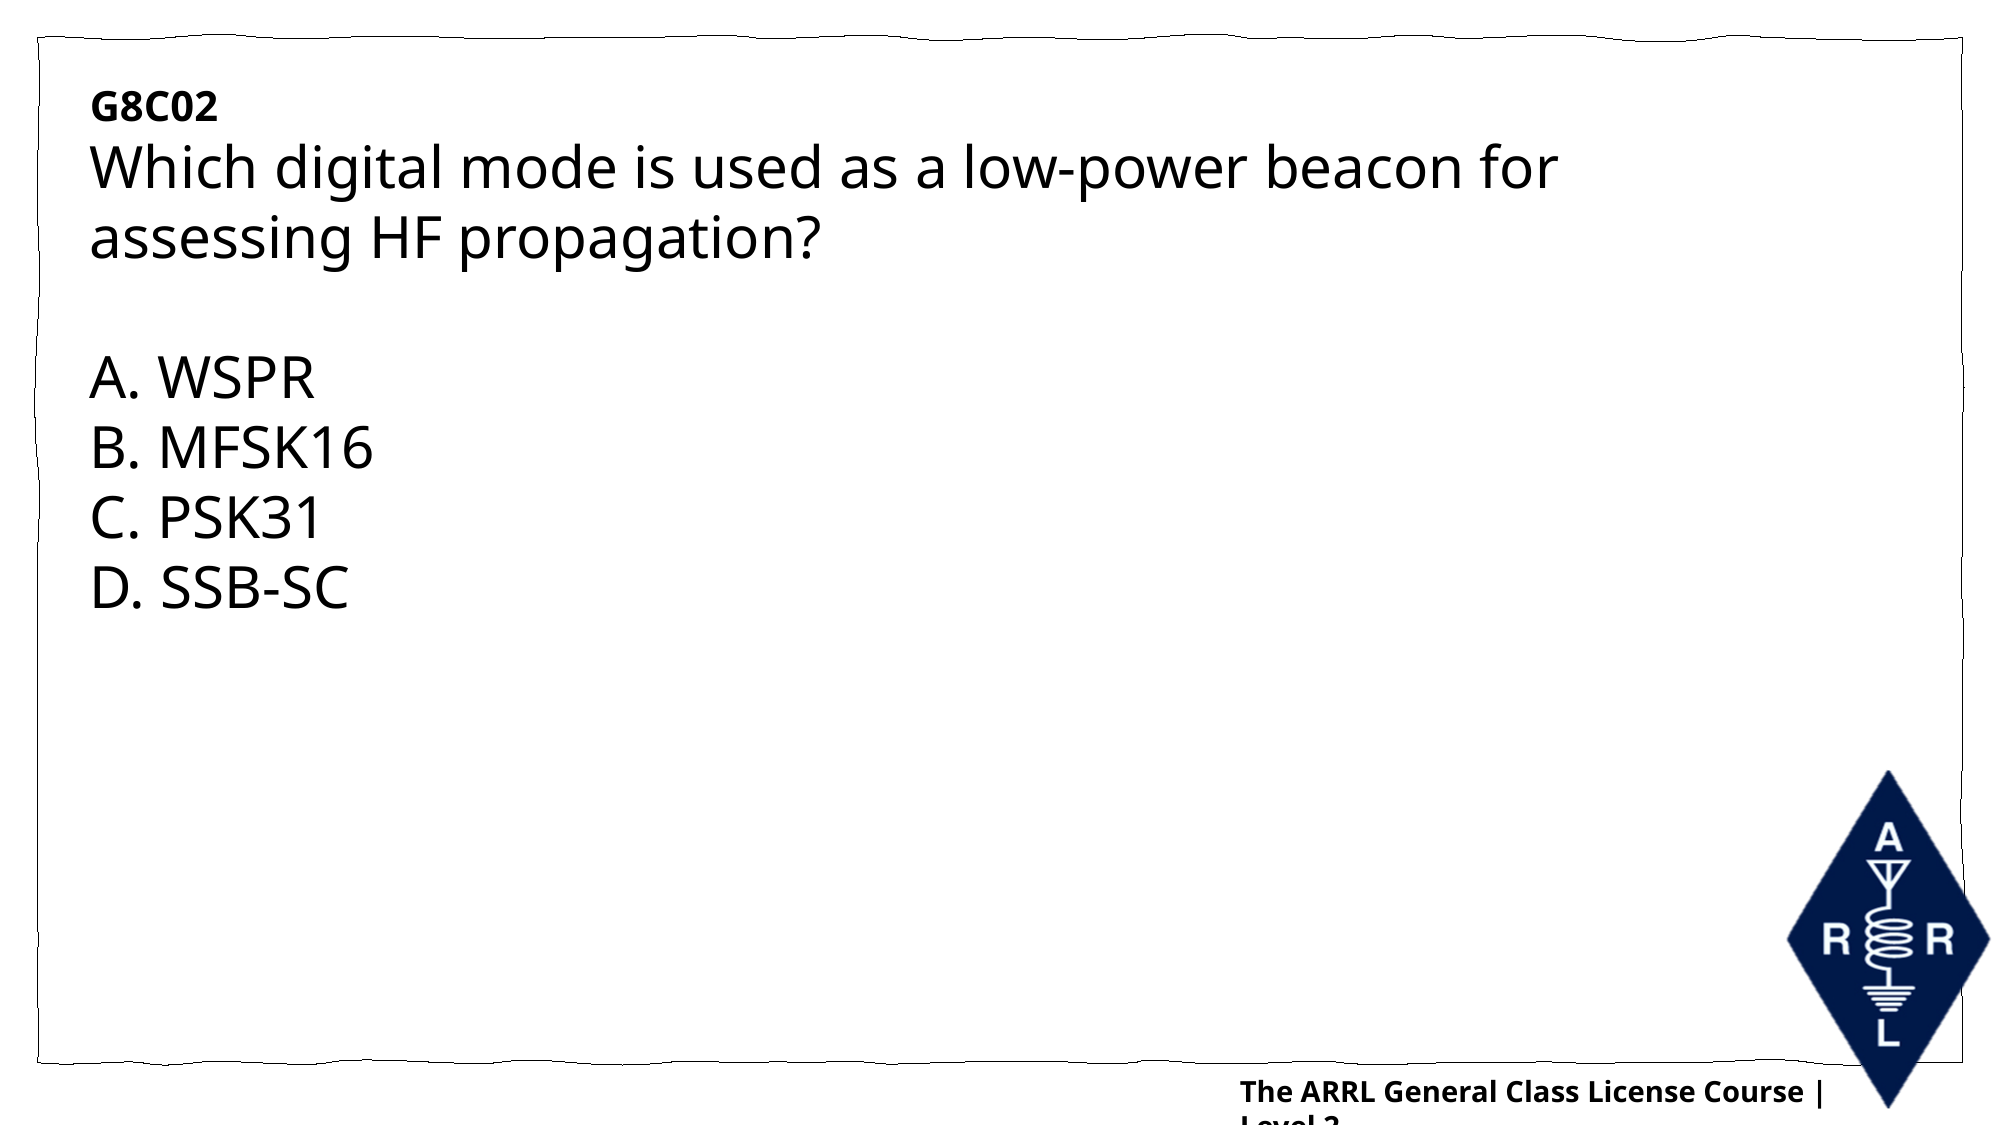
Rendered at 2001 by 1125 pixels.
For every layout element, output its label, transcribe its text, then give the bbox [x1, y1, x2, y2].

picture [1773, 752, 1999, 1125]
text_box G8C02 Which digital mode is used as a low-power beacon for assessing HF propagation? A. WSPR B. MFSK16 C. PSK31 D. SSB-SC [75, 72, 1850, 628]
